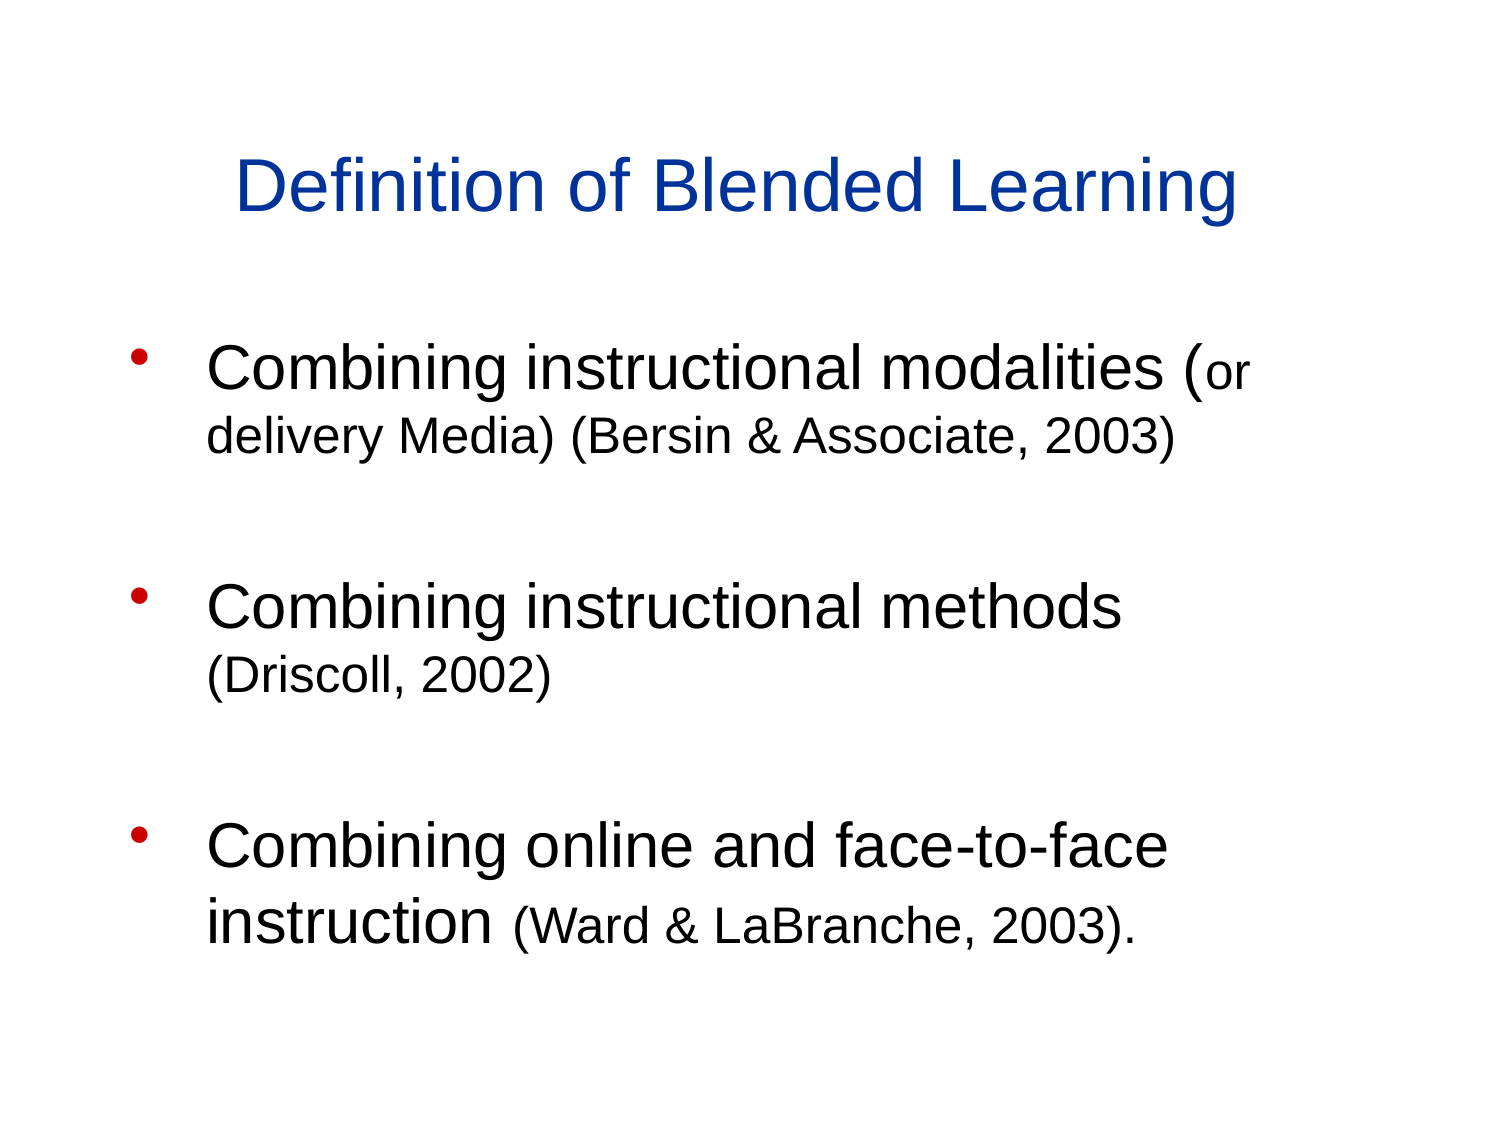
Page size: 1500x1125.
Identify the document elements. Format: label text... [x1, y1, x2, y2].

list Combining instructional modalities (or delivery Media) (Bersin & Associate, 2003) Combining instructional methods (Driscoll, 2002) Combining online and face-to-face instruction (Ward & LaBranche, 2003). [99, 317, 1350, 966]
text_box Definition of Blended Learning [62, 129, 1413, 317]
